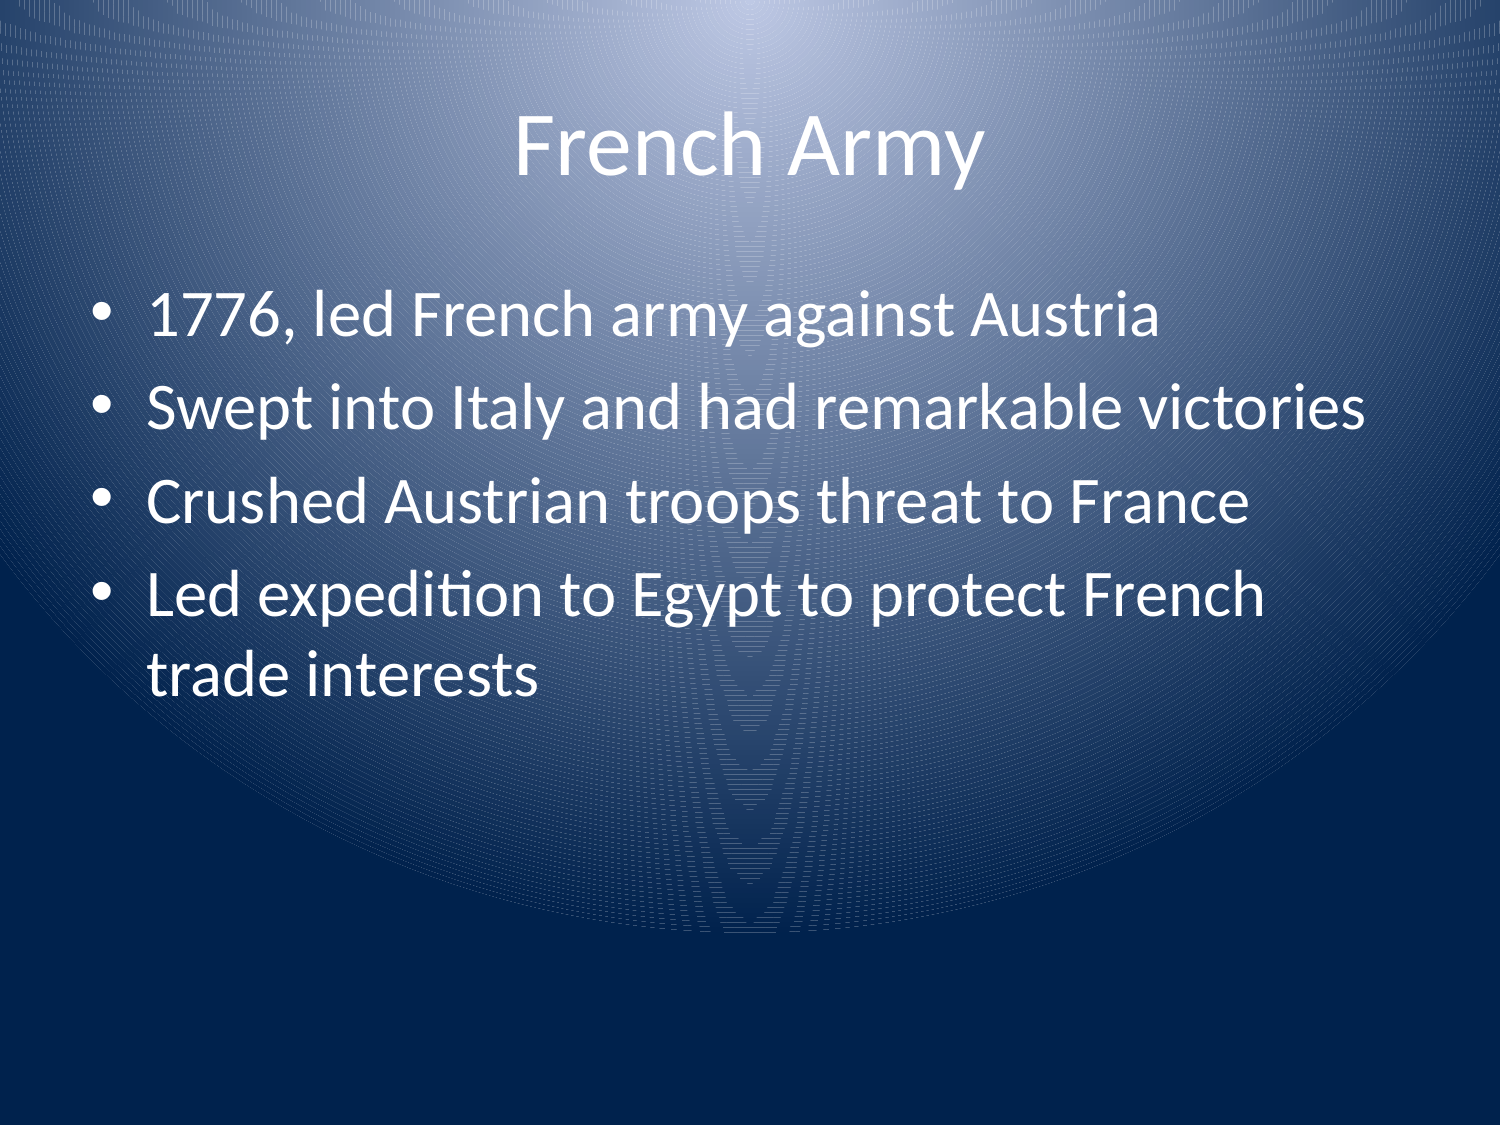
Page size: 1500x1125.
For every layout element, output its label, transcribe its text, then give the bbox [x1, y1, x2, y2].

title French Army [75, 45, 1425, 233]
list 1776, led French army against Austria Swept into Italy and had remarkable victories Crushed Austrian troops threat to France Led expedition to Egypt to protect French trade interests [75, 262, 1425, 1005]
